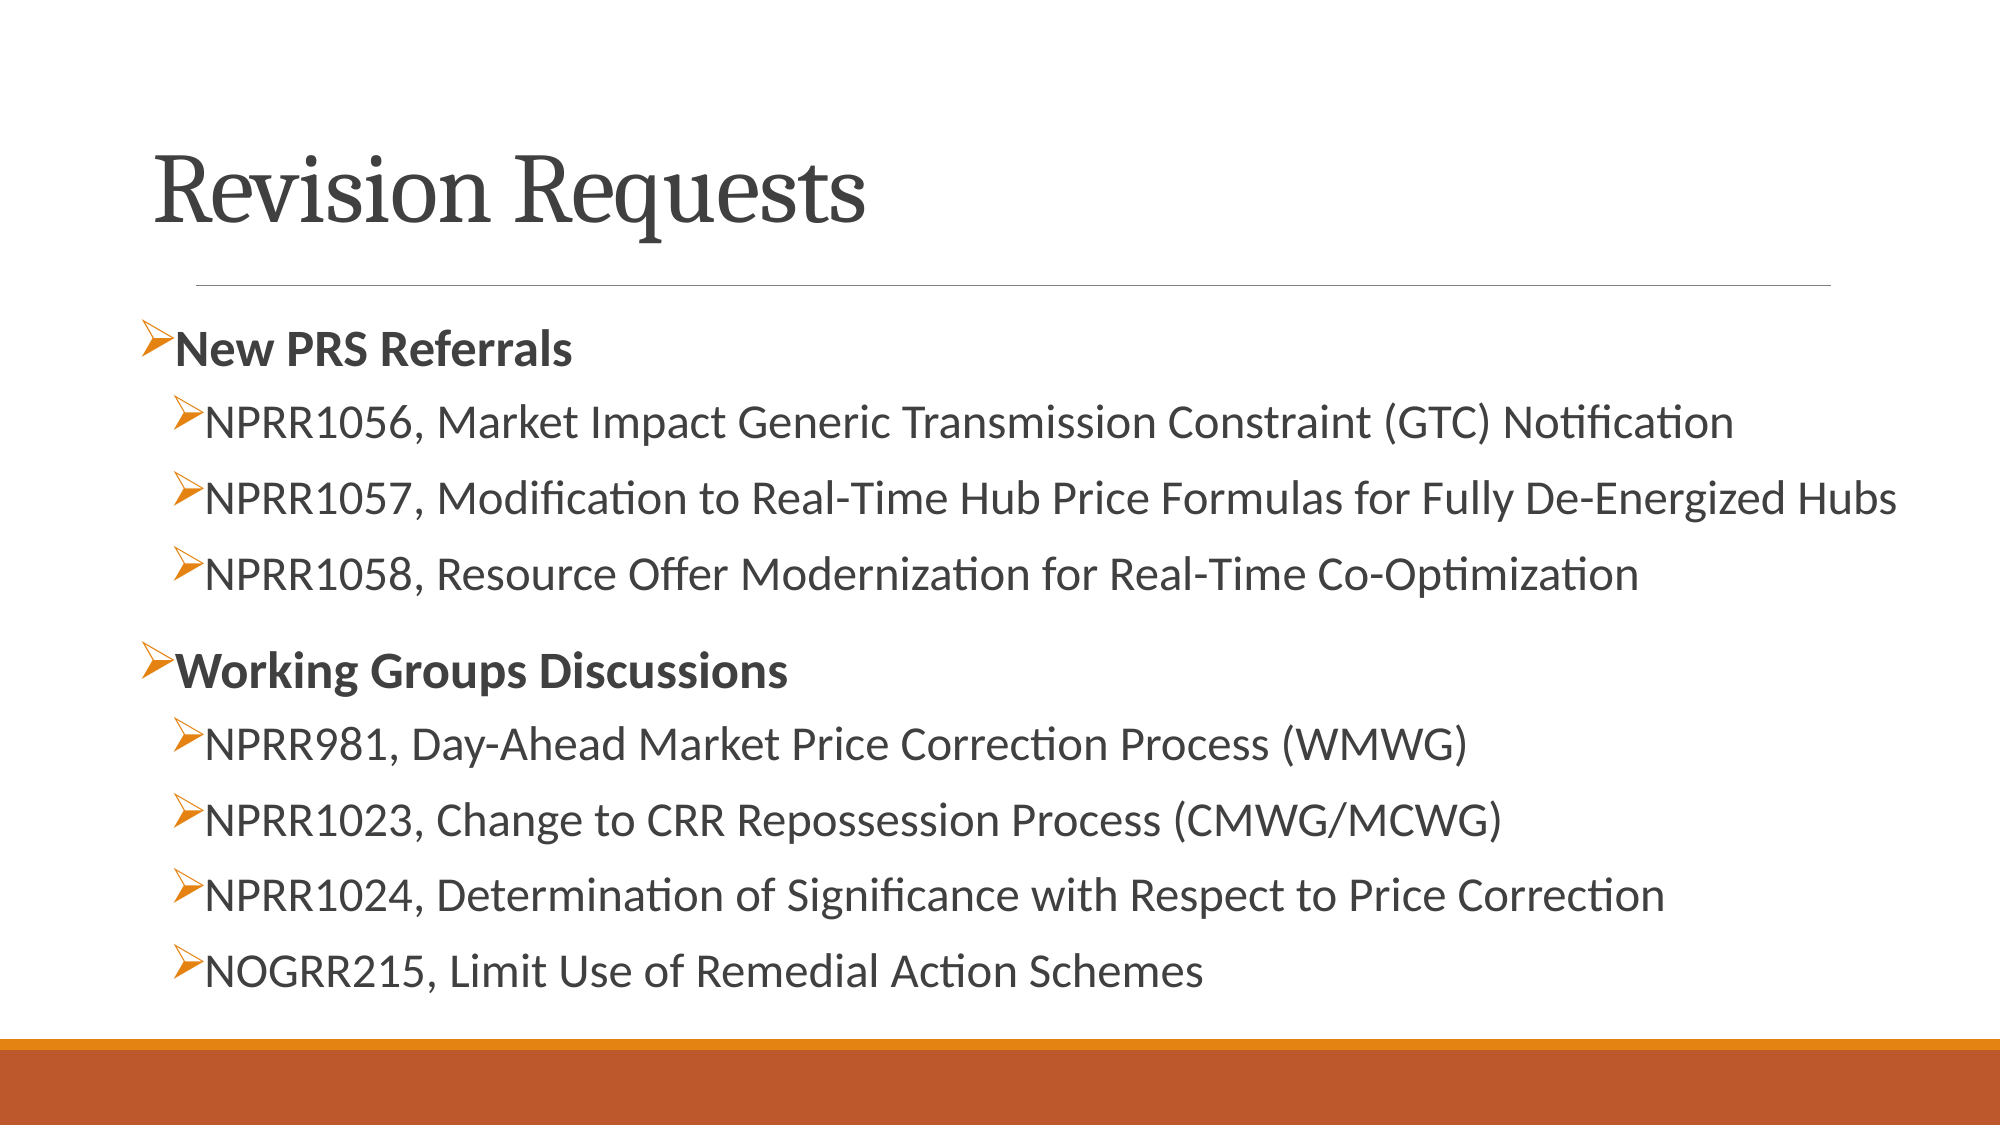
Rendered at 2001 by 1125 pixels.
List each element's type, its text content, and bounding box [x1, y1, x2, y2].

list New PRS Referrals NPRR1056, Market Impact Generic Transmission Constraint (GTC) Notification NPRR1057, Modification to Real-Time Hub Price Formulas for Fully De-Energized Hubs NPRR1058, Resource Offer Modernization for Real-Time Co-Optimization Working Groups Discussions NPRR981, Day-Ahead Market Price Correction Process (WMWG) NPRR1023, Change to CRR Repossession Process (CMWG/MCWG) NPRR1024, Determination of Significance with Respect to Price Correction NOGRR215, Limit Use of Remedial Action Schemes [137, 299, 1964, 1013]
title Revision Requests [137, 41, 1863, 251]
